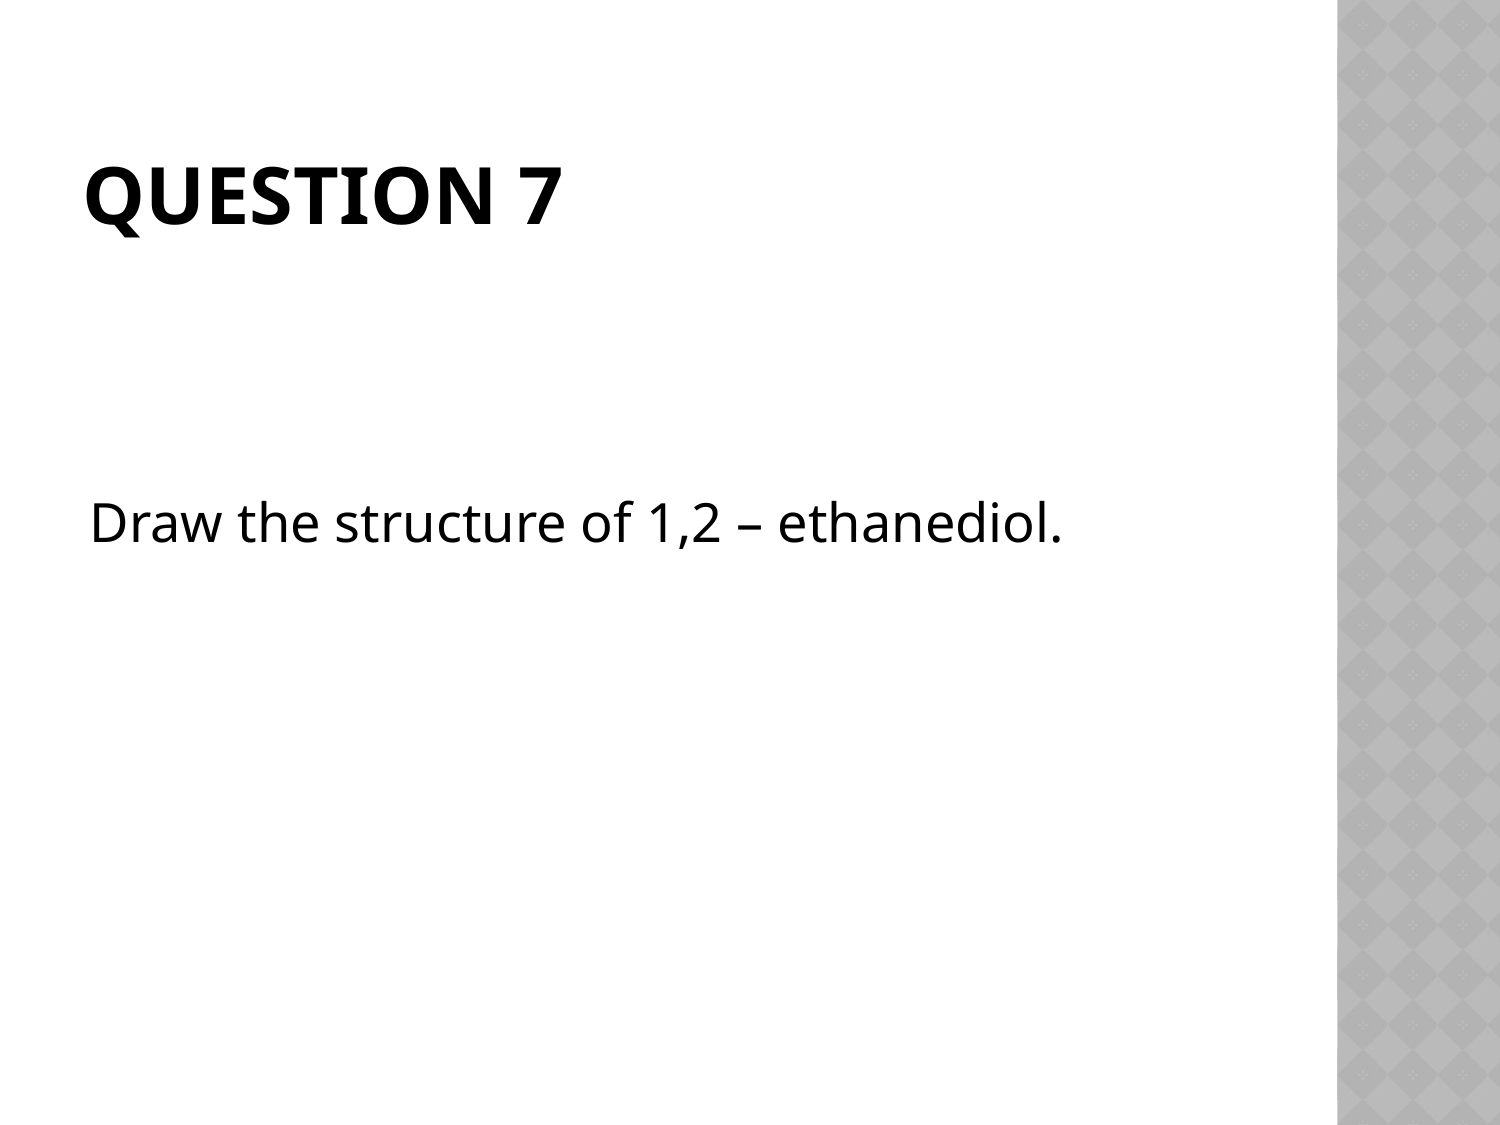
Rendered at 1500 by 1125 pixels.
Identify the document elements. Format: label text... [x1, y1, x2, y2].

title Question 7 [75, 52, 1263, 240]
list Draw the structure of 1,2 – ethanediol. [75, 480, 1263, 1059]
